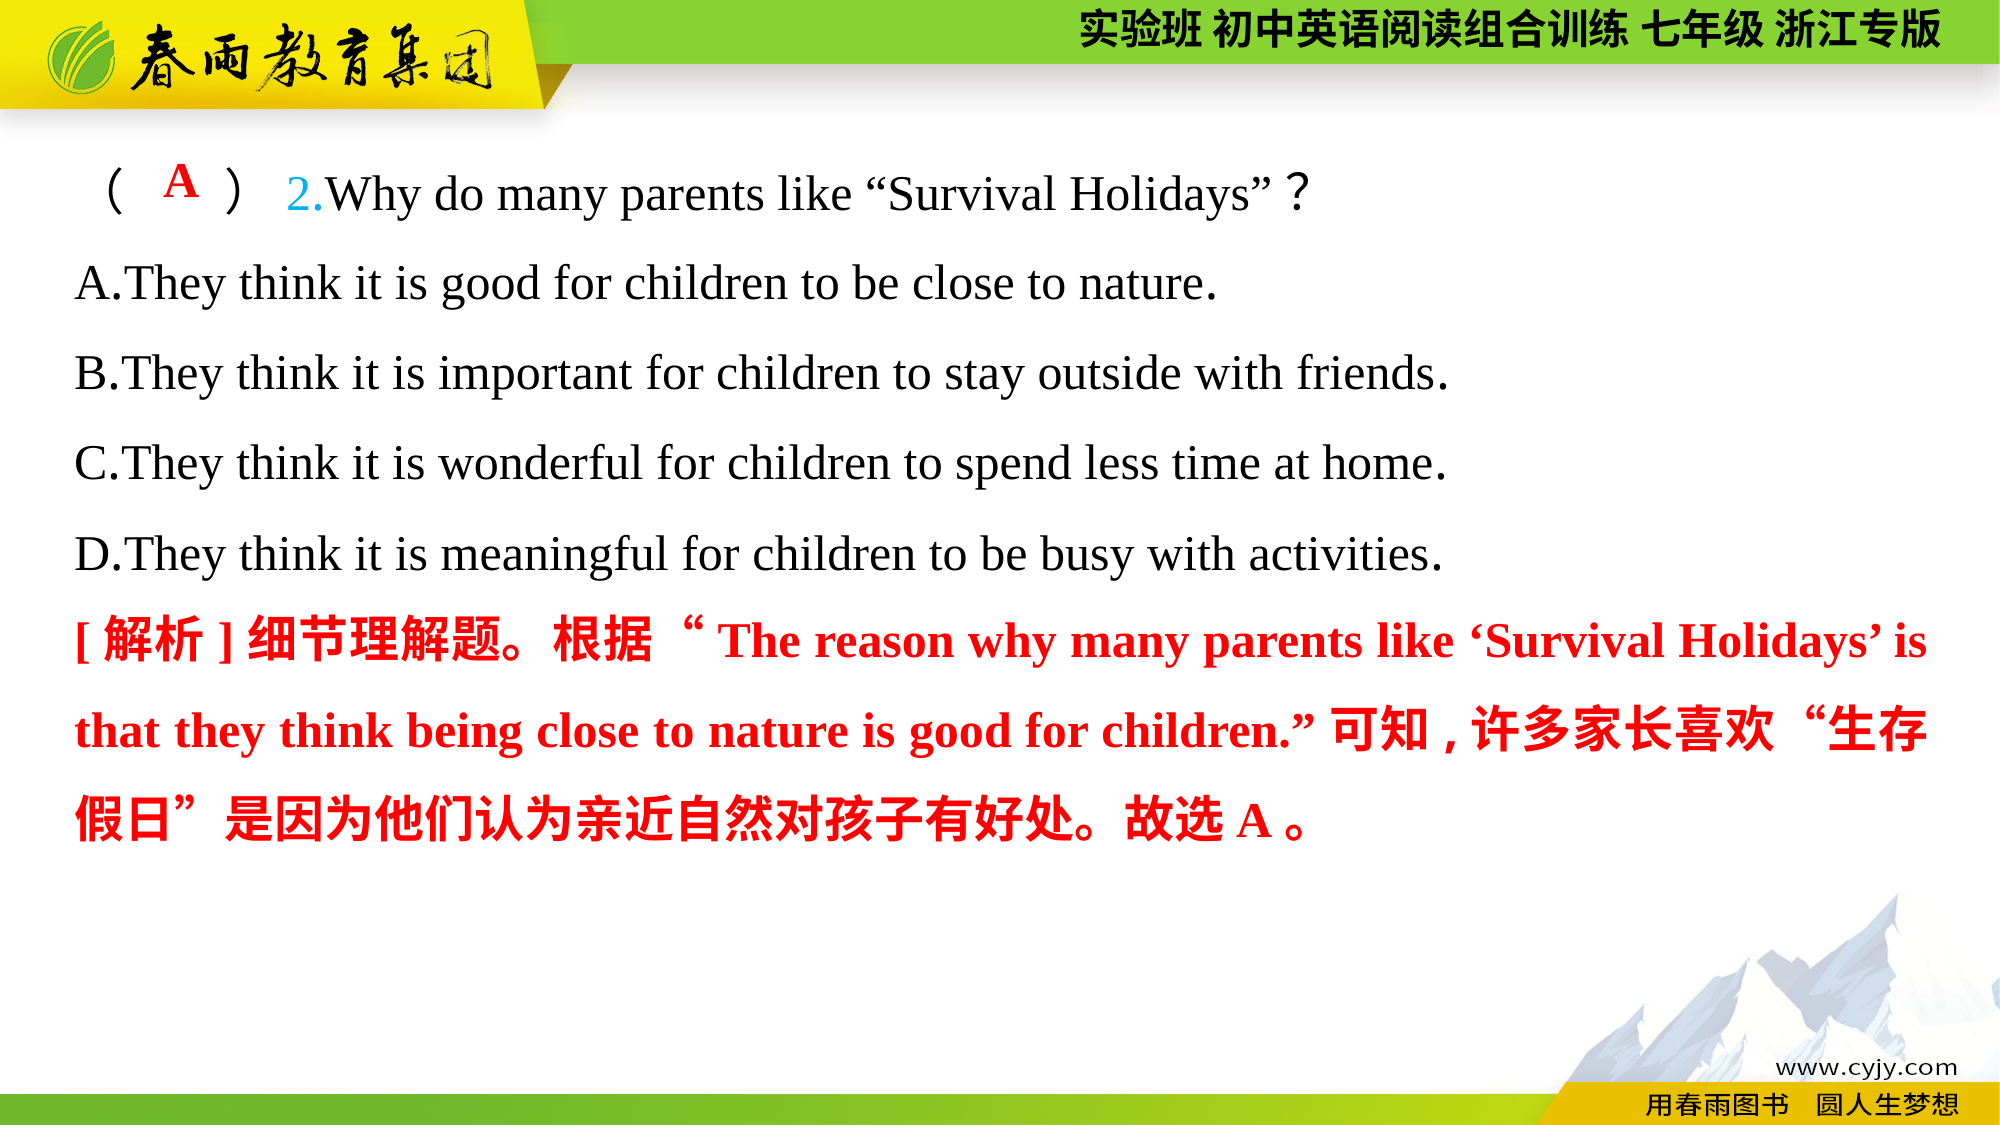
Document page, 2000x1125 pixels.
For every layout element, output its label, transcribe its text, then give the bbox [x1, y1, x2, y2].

text_box A [148, 140, 215, 215]
picture [0, 0, 2000, 1125]
list （ ）2.Why do many parents like “Survival Holidays”？ A.They think it is good for children to be close to nature. B.They think it is important for children to stay outside with friends. C.They think it is wonderful for children to spend less time at home. D.They think it is meaningful for children to be busy with activities. [59, 122, 1944, 569]
text_box [解析]细节理解题。根据“The reason why many parents like ‘Survival Holidays’ is that they think being close to nature is good for children.”可知,许多家长喜欢“生存假日”是因为他们认为亲近自然对孩子有好处。故选A。 [59, 569, 1944, 855]
